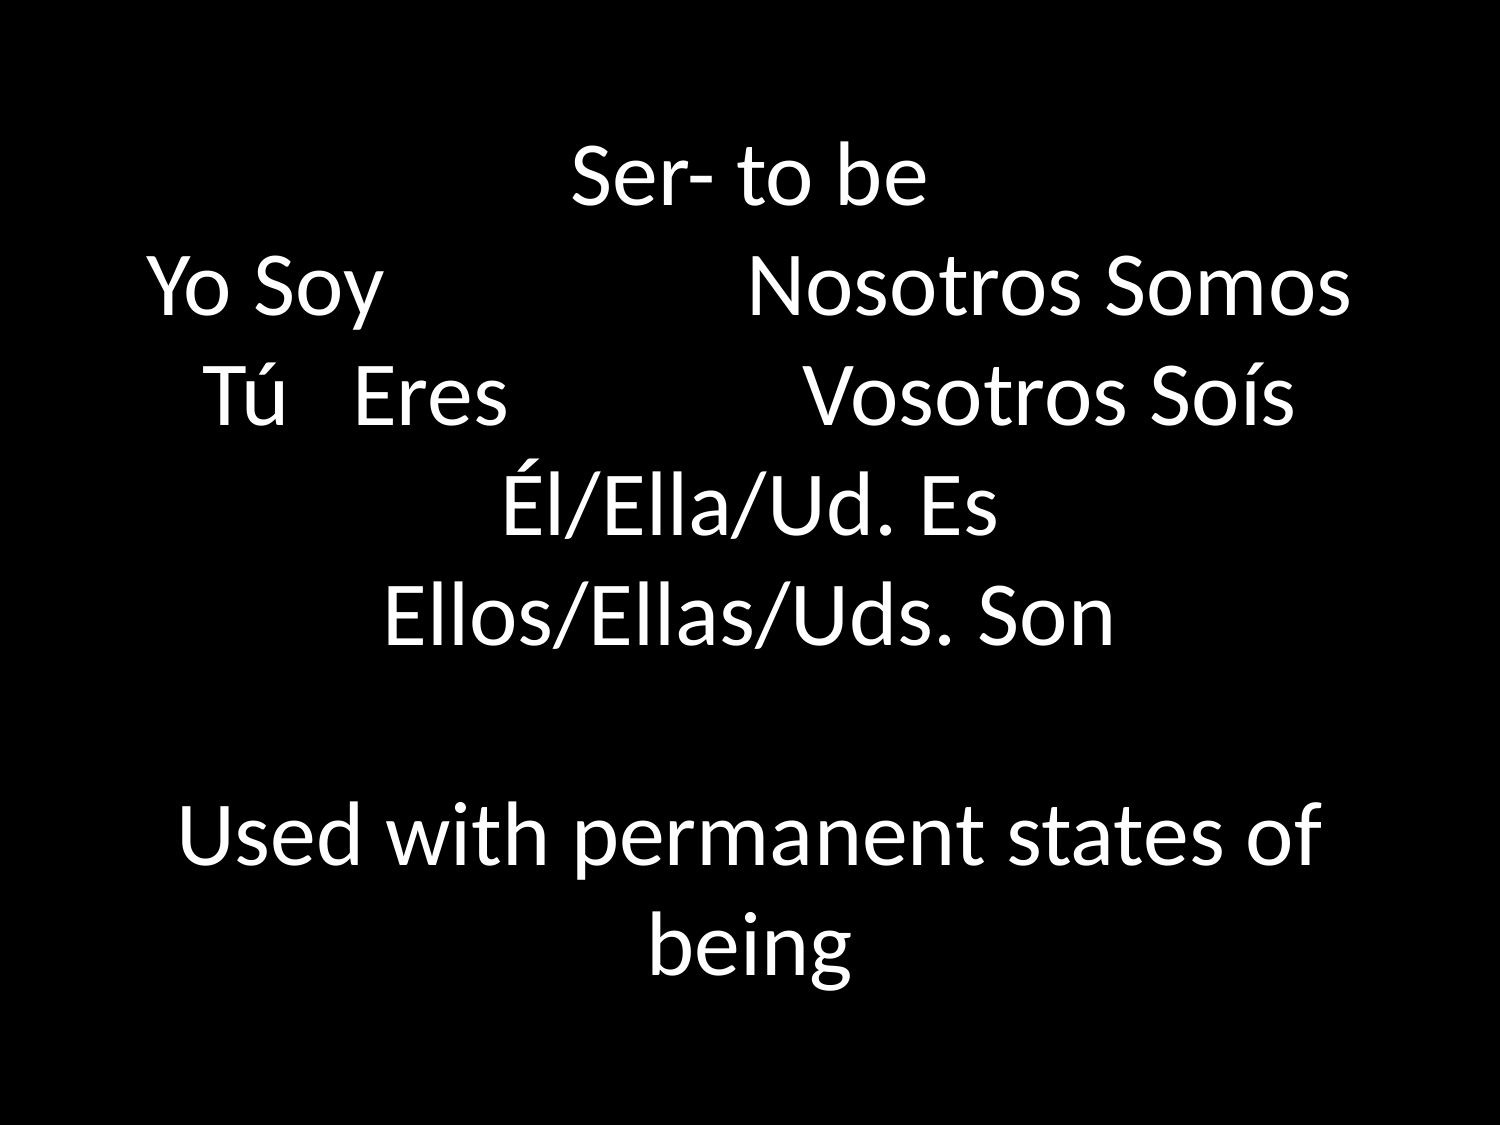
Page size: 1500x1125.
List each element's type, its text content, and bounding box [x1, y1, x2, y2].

title Ser- to be Yo Soy Nosotros Somos Tú Eres Vosotros Soís Él/Ella/Ud. Es Ellos/Ellas/Uds. Son Used with permanent states of being [75, 45, 1425, 1063]
